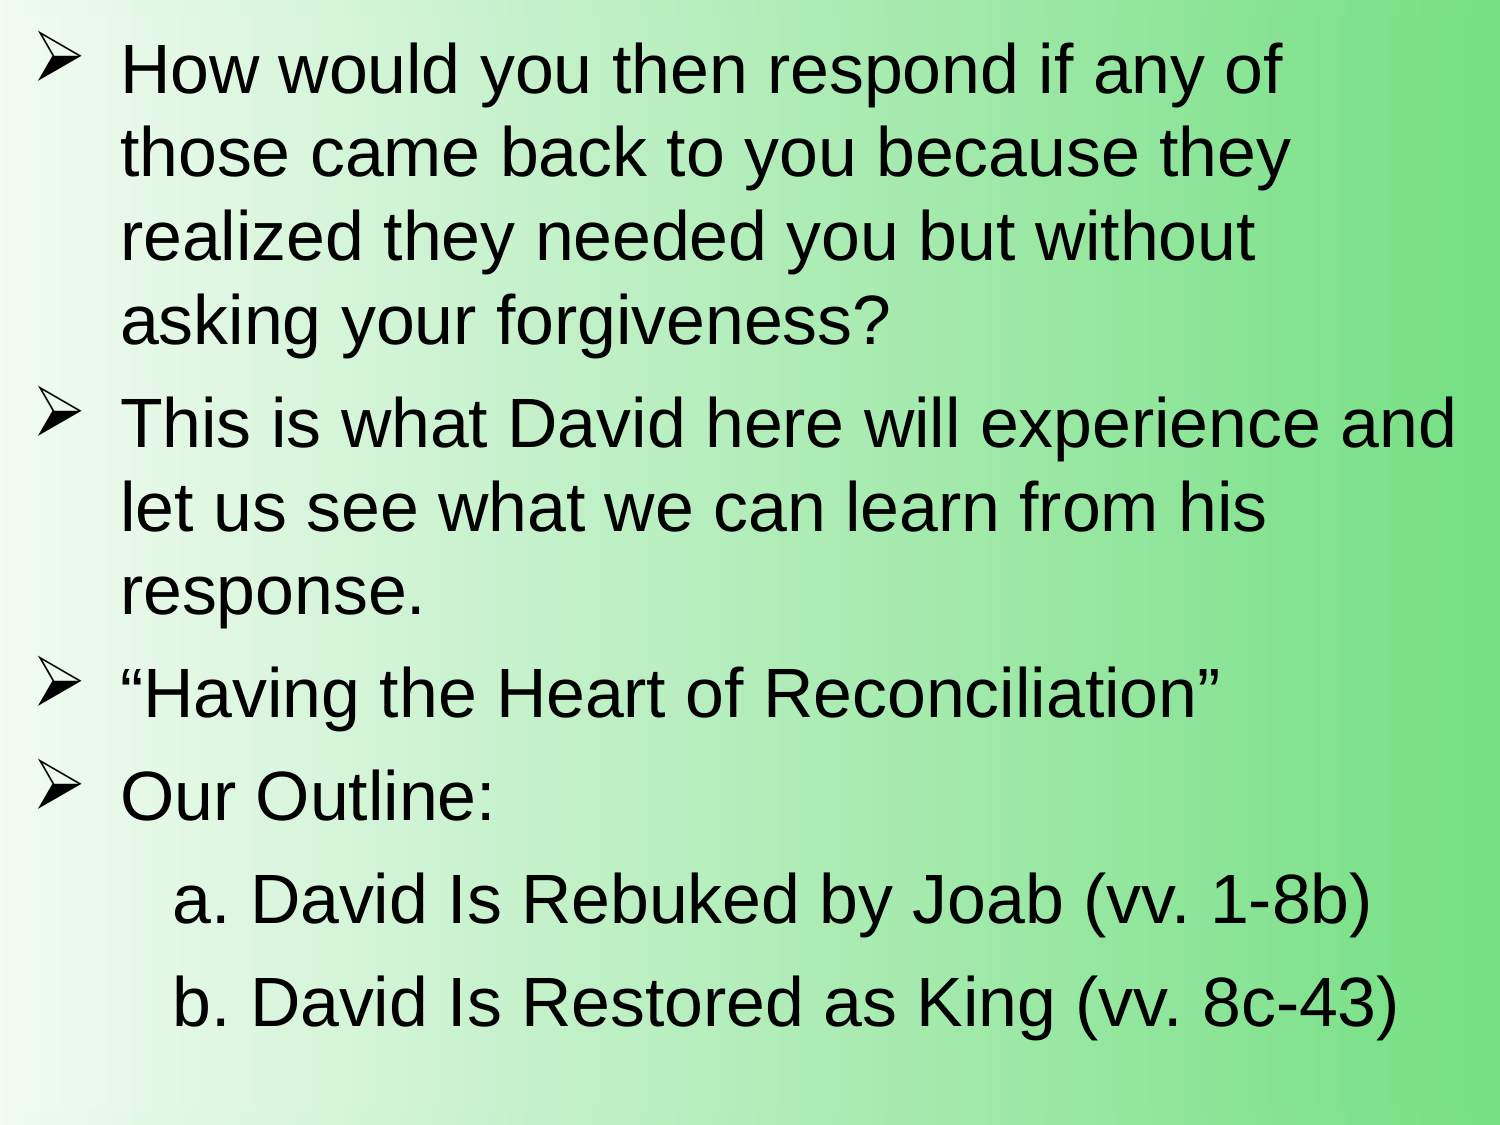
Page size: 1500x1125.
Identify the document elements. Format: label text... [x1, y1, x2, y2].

subtitle How would you then respond if any of those came back to you because they realized they needed you but without asking your forgiveness? This is what David here will experience and let us see what we can learn from his response. “Having the Heart of Reconciliation” Our Outline: a. David Is Rebuked by Joab (vv. 1-8b) b. David Is Restored as King (vv. 8c-43) [18, 16, 1486, 1110]
